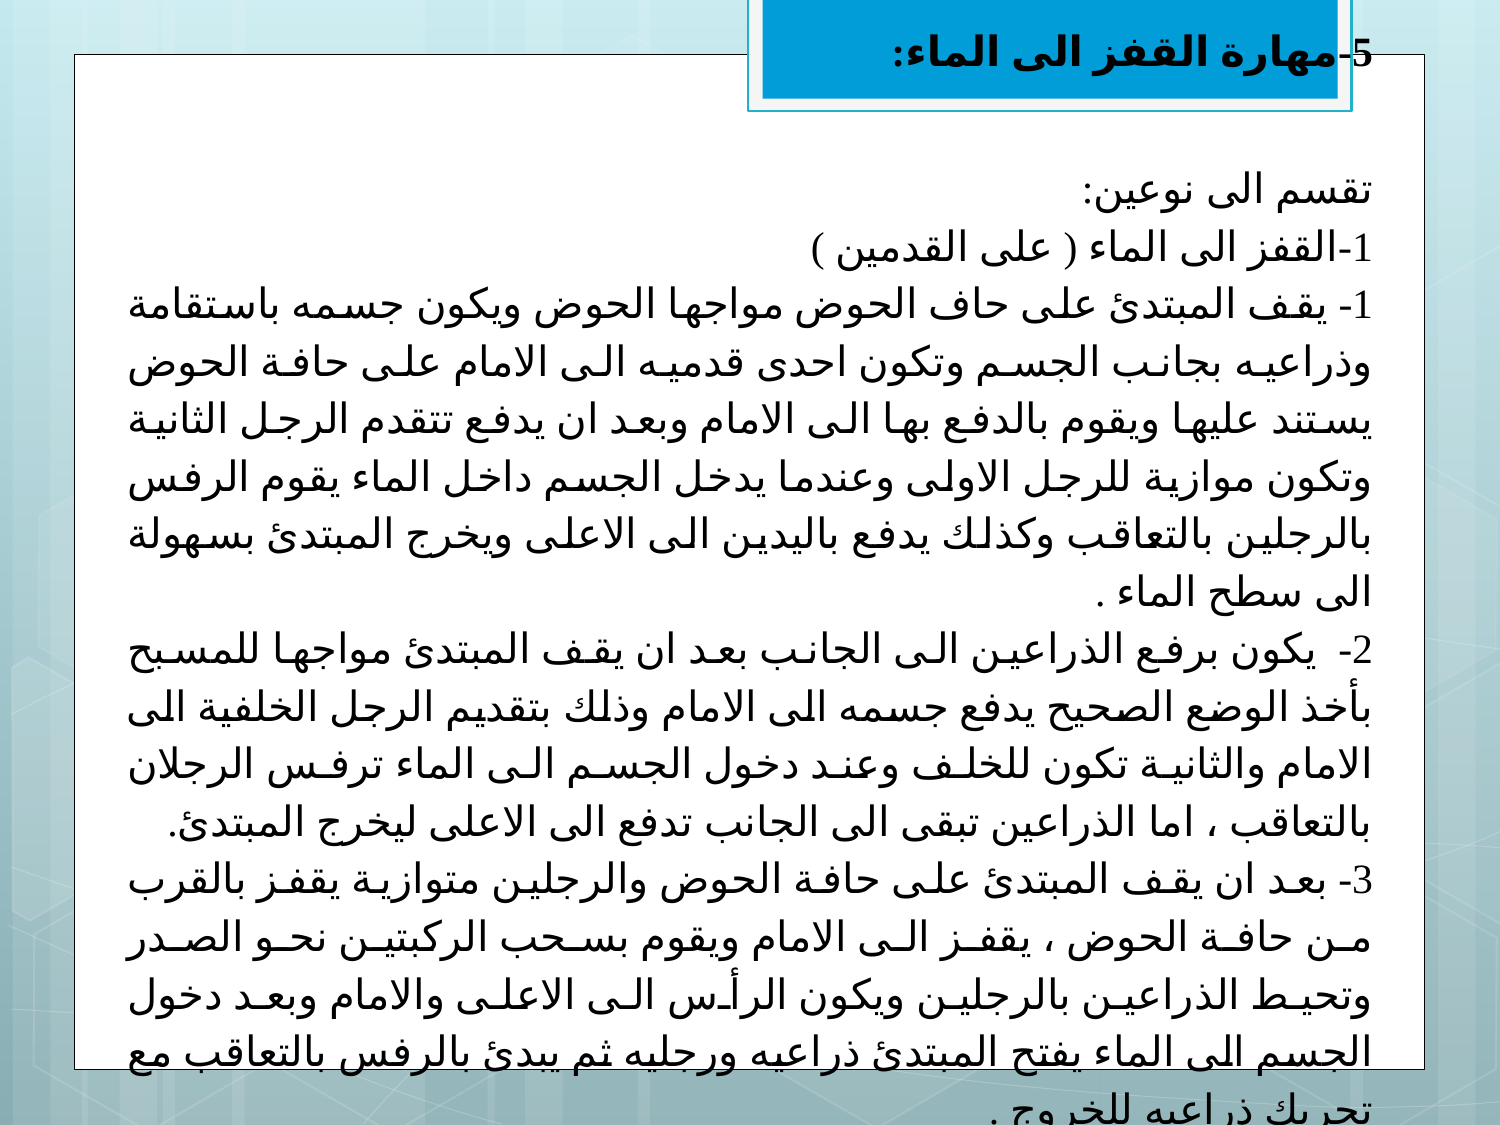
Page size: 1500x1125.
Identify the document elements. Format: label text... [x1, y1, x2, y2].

text_box 5-مهارة القفز الى الماء: تقسم الى نوعين: 1-القفز الى الماء ( على القدمين ) 1- يقف المبتدئ على حاف الحوض مواجها الحوض ويكون جسمه باستقامة وذراعيه بجانب الجسم وتكون احدى قدميه الى الامام على حافة الحوض يستند عليها ويقوم بالدفع بها الى الامام وبعد ان يدفع تتقدم الرجل الثانية وتكون موازية للرجل الاولى وعندما يدخل الجسم داخل الماء يقوم الرفس بالرجلين بالتعاقب وكذلك يدفع باليدين الى الاعلى ويخرج المبتدئ بسهولة الى سطح الماء . 2- يكون برفع الذراعين الى الجانب بعد ان يقف المبتدئ مواجها للمسبح بأخذ الوضع الصحيح يدفع جسمه الى الامام وذلك بتقديم الرجل الخلفية الى الامام والثانية تكون للخلف وعند دخول الجسم الى الماء ترفس الرجلان بالتعاقب ، اما الذراعين تبقى الى الجانب تدفع الى الاعلى ليخرج المبتدئ. 3- بعد ان يقف المبتدئ على حافة الحوض والرجلين متوازية يقفز بالقرب من حافة الحوض ، يقفز الى الامام ويقوم بسحب الركبتين نحو الصدر وتحيط الذراعين بالرجلين ويكون الرأس الى الاعلى والامام وبعد دخول الجسم الى الماء يفتح المبتدئ ذراعيه ورجليه ثم يبدئ بالرفس بالتعاقب مع تحريك ذراعيه للخروج . [112, 9, 1388, 1125]
